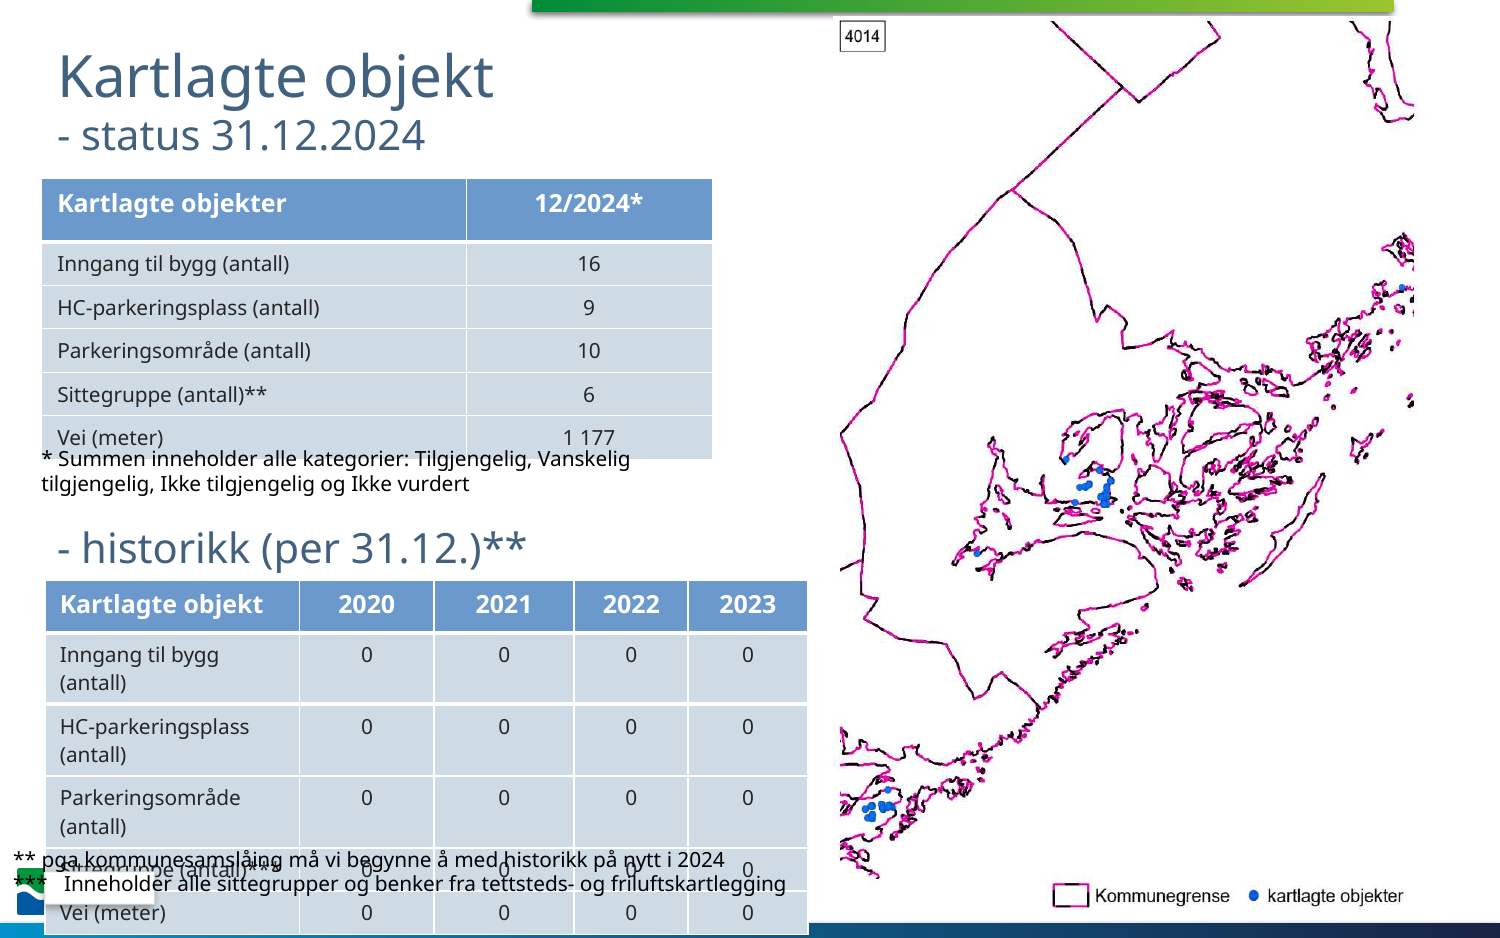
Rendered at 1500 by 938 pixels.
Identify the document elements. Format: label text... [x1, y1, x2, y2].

table_cell 9 [467, 286, 712, 328]
table_cell 0 [575, 706, 687, 775]
table_cell 0 [802, 849, 807, 890]
table_cell Parkeringsområde (antall) [42, 329, 466, 372]
table_cell 0 [300, 904, 433, 934]
table_cell 0 [435, 635, 573, 702]
table_cell 0 [689, 892, 807, 934]
table_cell 6 [467, 373, 712, 415]
table_cell Vei (meter) [46, 904, 299, 934]
table_cell Parkeringsområde (antall) [46, 777, 299, 838]
text_box - historikk (per 31.12.)** [42, 496, 828, 580]
table_cell 10 [467, 329, 712, 372]
table_cell 16 [467, 244, 712, 285]
table_cell 0 [300, 777, 433, 838]
table_header 2023 [689, 581, 807, 631]
table_cell 0 [575, 777, 687, 838]
text_box ** pga kommunesamslåing må vi begynne å med historikk på nytt i 2024 *** Inneholder alle sittegrupper og benker fra tettsteds- og friluftskartlegging [0, 838, 802, 904]
table_header 12/2024* [467, 179, 712, 240]
table_cell Vei (meter) [42, 416, 466, 438]
table_header 2021 [435, 581, 573, 631]
table_cell 0 [575, 904, 687, 934]
table_cell 0 [435, 706, 573, 775]
table_cell HC-parkeringsplass (antall) [42, 286, 466, 328]
table_header 2022 [575, 581, 687, 631]
table_cell HC-parkeringsplass (antall) [46, 706, 299, 775]
table_cell 0 [300, 635, 433, 702]
table_header Kartlagte objekter [42, 179, 466, 240]
table_cell Sittegruppe (antall)** [42, 373, 466, 415]
table_cell 0 [300, 706, 433, 775]
picture [833, 16, 1419, 913]
text_box Kartlagte objekt - status 31.12.2024 [42, 24, 828, 167]
table_cell 0 [689, 706, 807, 775]
table_cell 0 [435, 904, 573, 934]
table_cell Inngang til bygg (antall) [42, 244, 466, 285]
table_cell 0 [435, 777, 573, 838]
table_cell 0 [689, 635, 807, 702]
text_box * Summen inneholder alle kategorier: Tilgjengelig, Vanskelig tilgjengelig, Ikke tilgjengelig og Ikke vurdert [26, 438, 711, 504]
table_header Kartlagte objekt [46, 581, 299, 631]
table_cell 0 [689, 777, 807, 847]
table_header 2020 [300, 581, 433, 631]
table_cell 0 [575, 635, 687, 702]
table_cell Inngang til bygg (antall) [46, 635, 299, 702]
table_cell 1 177 [467, 416, 712, 459]
